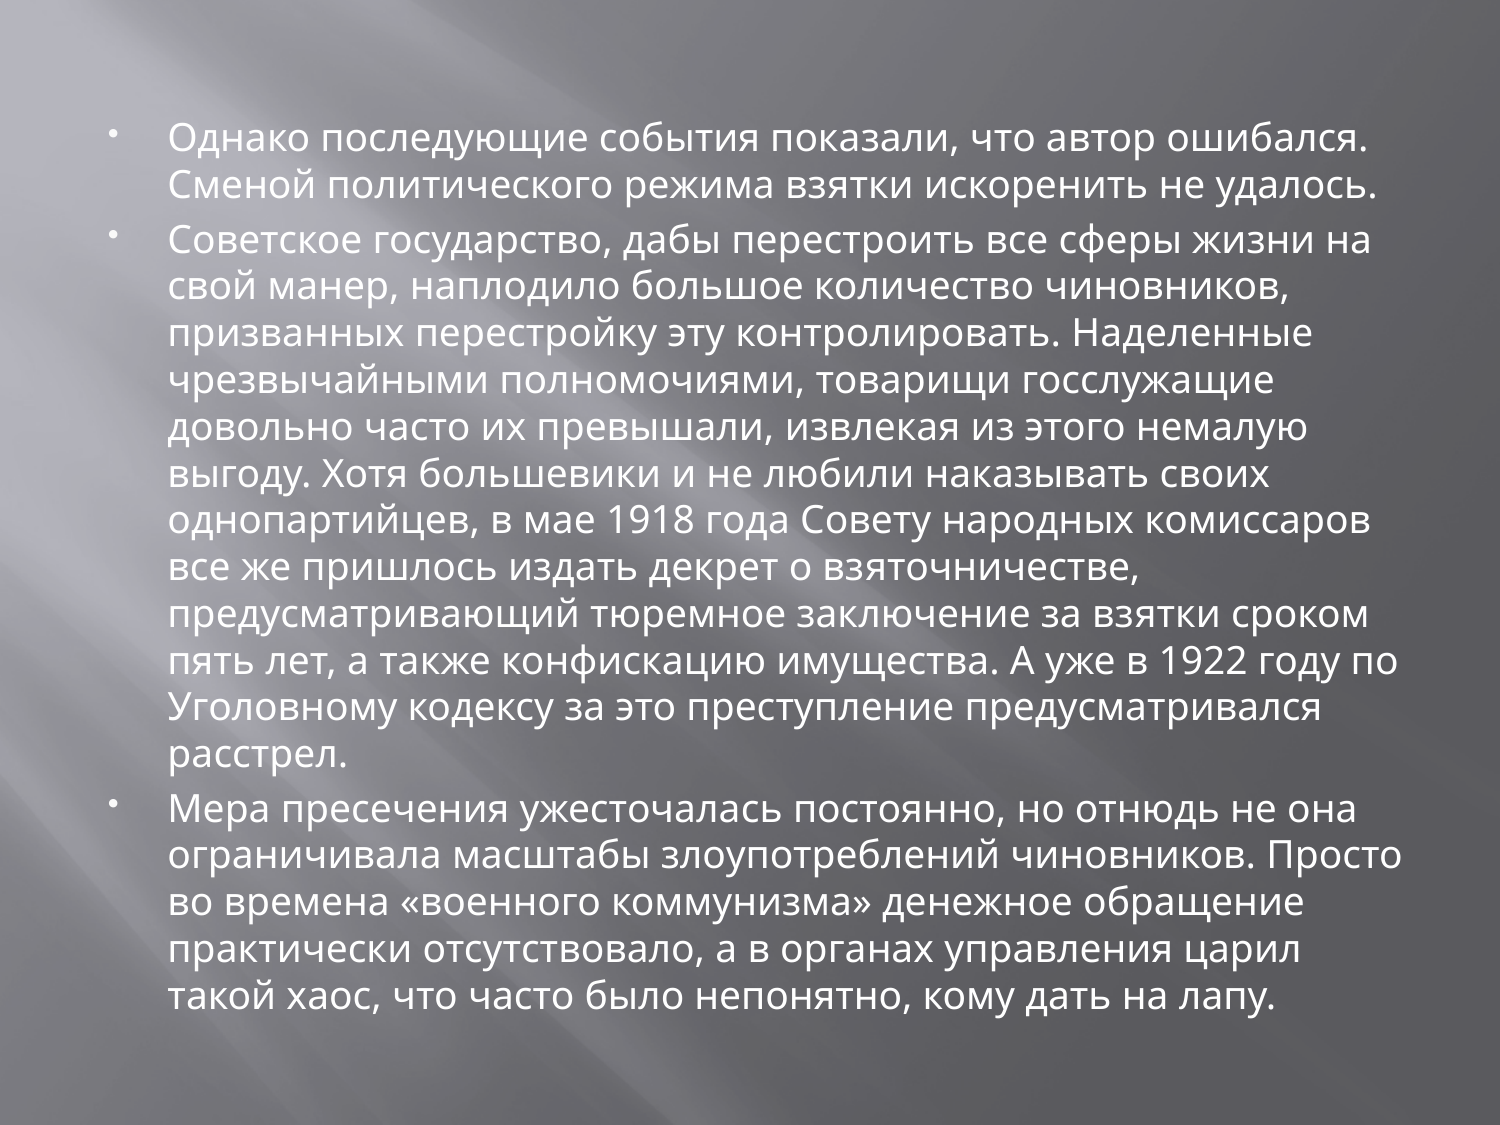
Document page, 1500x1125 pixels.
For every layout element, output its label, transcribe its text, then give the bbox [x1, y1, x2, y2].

list Однако последующие события показали, что автор ошибался. Сменой политического режима взятки искоренить не удалось. Советское государство, дабы перестроить все сферы жизни на свой манер, наплодило большое количество чиновников, призванных перестройку эту контролировать. Наделенные чрезвычайными полномочиями, товарищи госслужащие довольно часто их превышали, извлекая из этого немалую выгоду. Хотя большевики и не любили наказывать своих однопартийцев, в мае 1918 года Совету народных комиссаров все же пришлось издать декрет о взяточничестве, предусматривающий тюремное заключение за взятки сроком пять лет, а также конфискацию имущества. А уже в 1922 году по Уголовному кодексу за это преступление предусматривался расстрел. Мера пресечения ужесточалась постоянно, но отнюдь не она ограничивала масштабы злоупотреблений чиновников. Просто во времена «военного коммунизма» денежное обращение практически отсутствовало, а в органах управления царил такой хаос, что часто было непонятно, кому дать на лапу. [75, 105, 1425, 1035]
